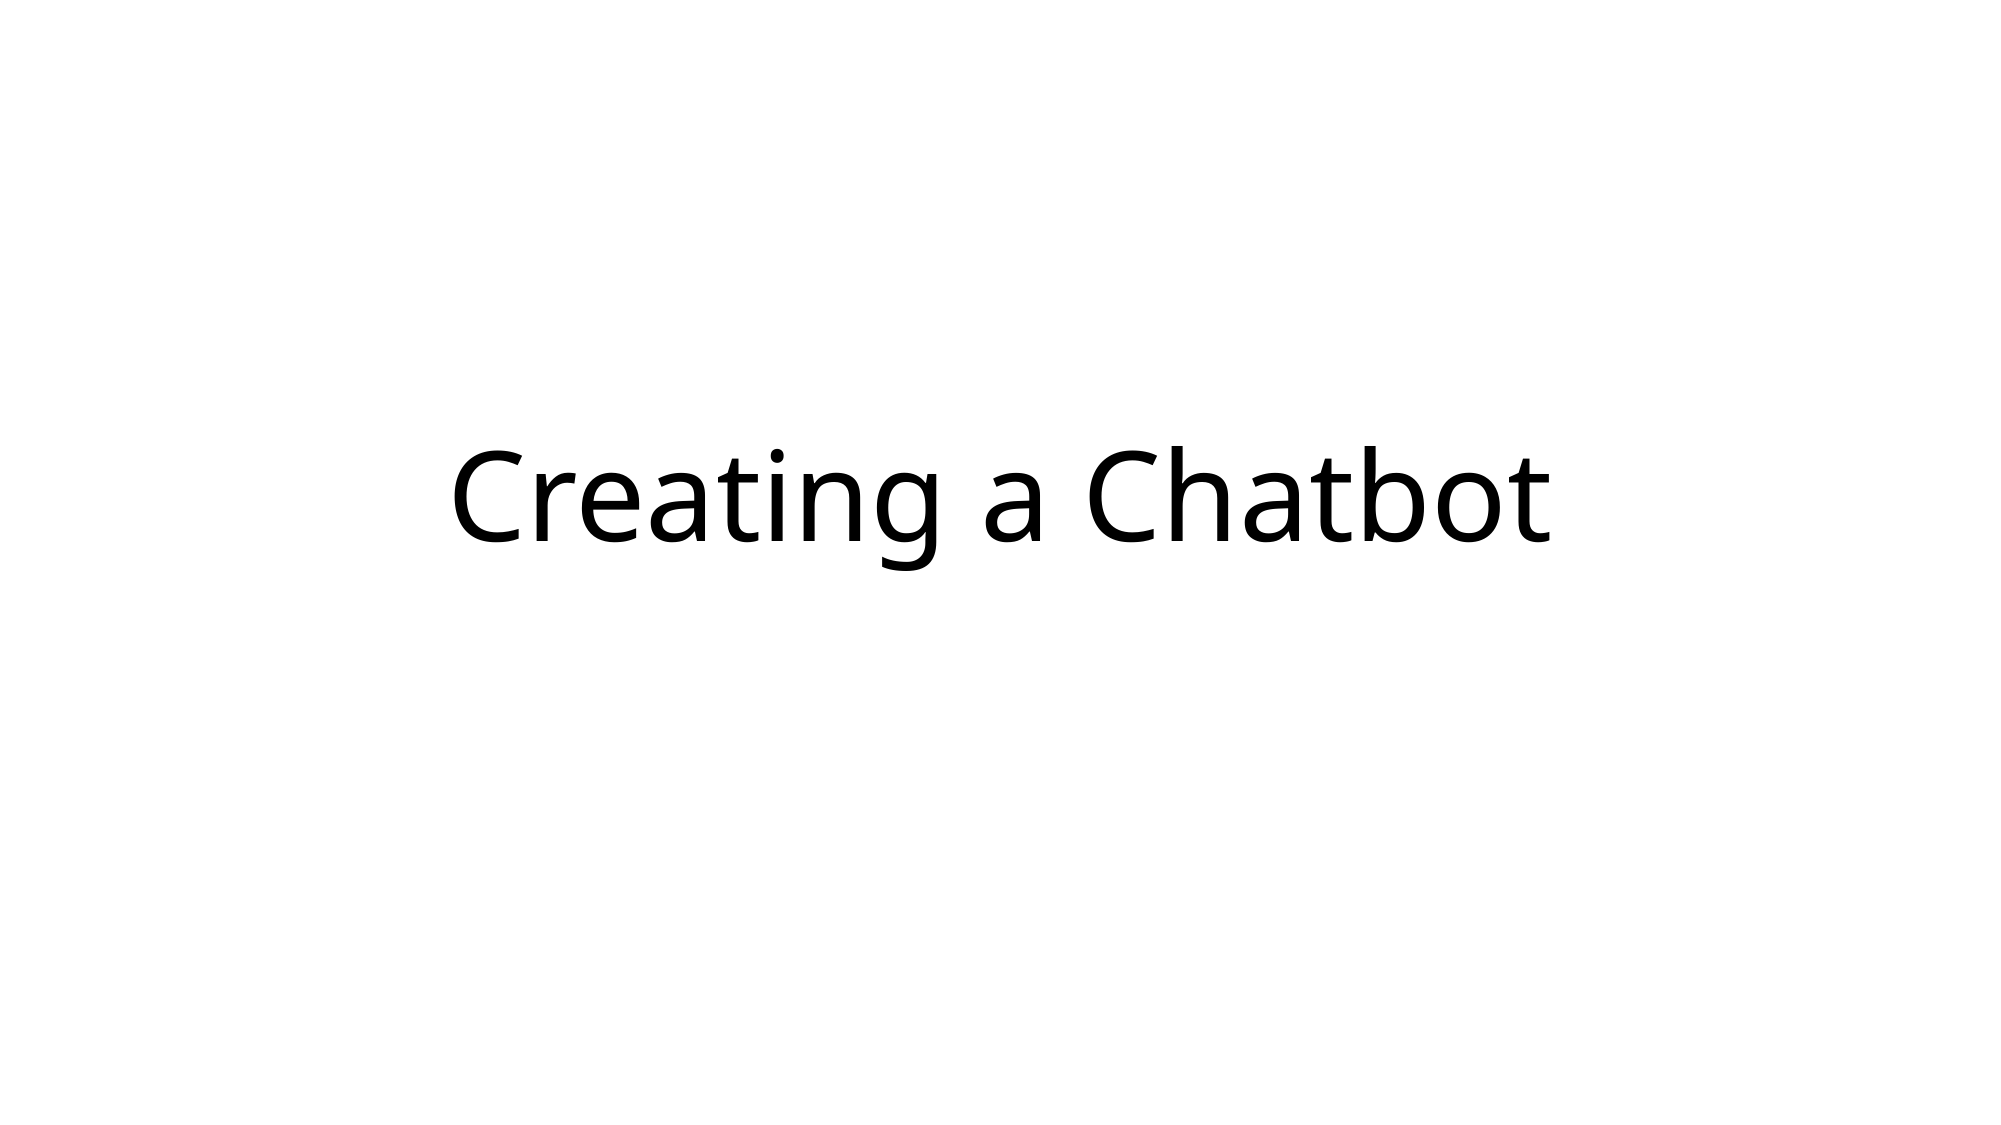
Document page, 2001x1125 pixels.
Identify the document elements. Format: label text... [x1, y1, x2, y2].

title Creating a Chatbot [249, 184, 1750, 576]
